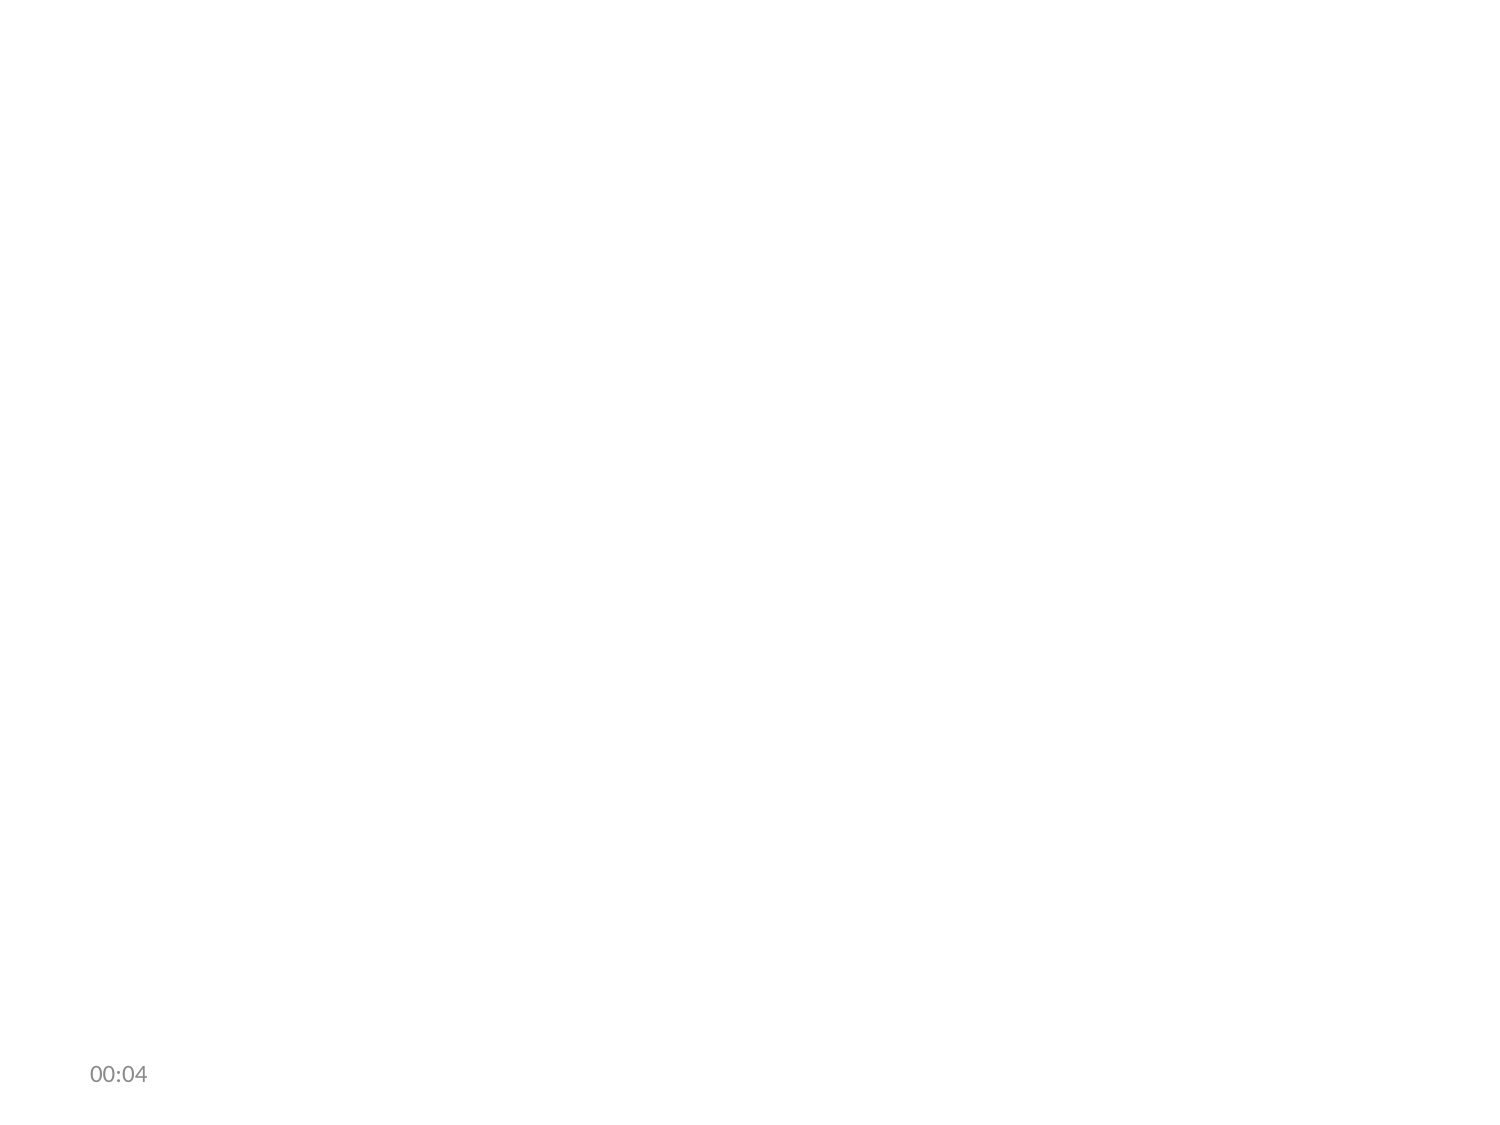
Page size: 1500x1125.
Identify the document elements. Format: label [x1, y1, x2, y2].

slide_number [75, 1042, 425, 1103]
